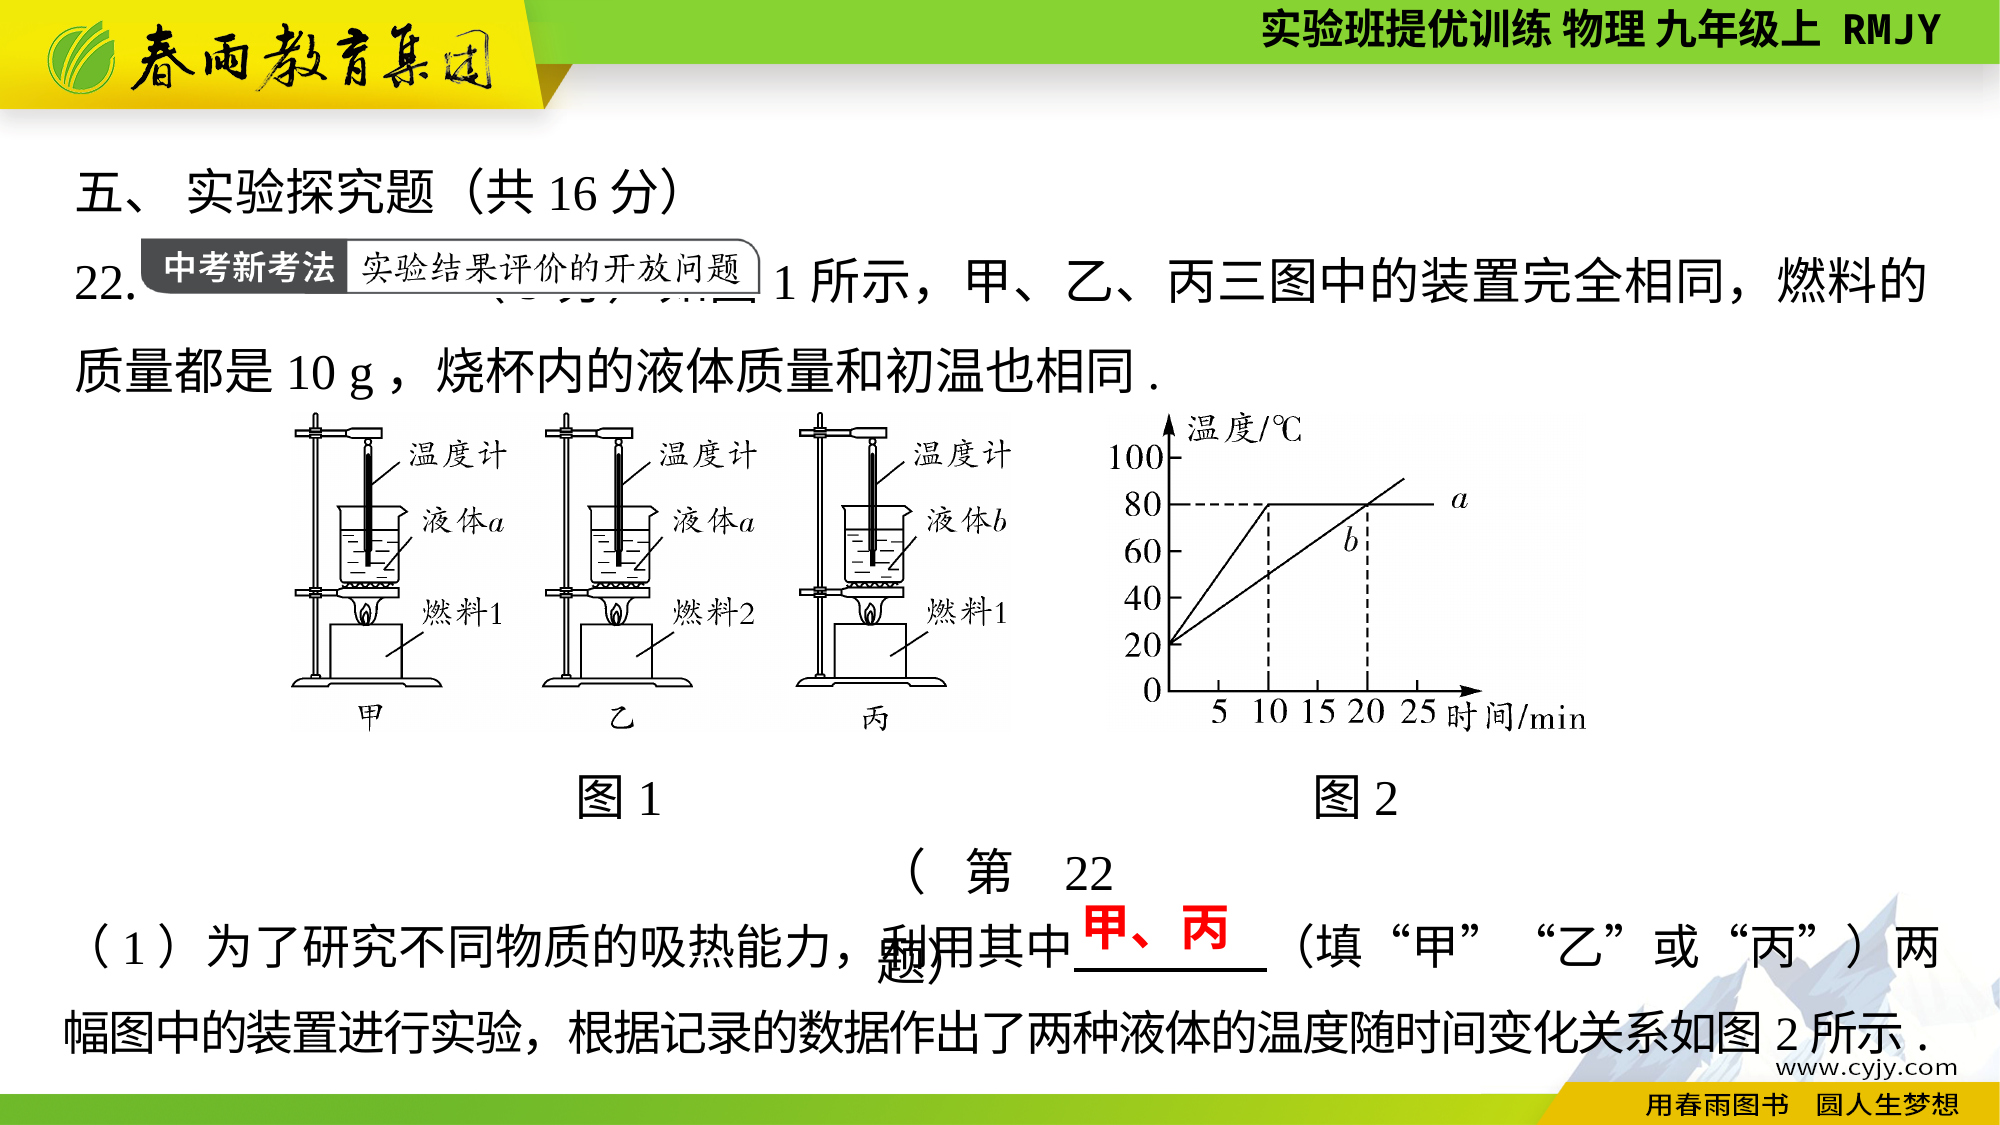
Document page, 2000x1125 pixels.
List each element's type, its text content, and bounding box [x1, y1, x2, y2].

picture [0, 0, 2000, 1125]
text_box （1）为了研究不同物质的吸热能力，利用其中 （填“甲”“乙”或“丙”）两幅图中的装置进行实验，根据记录的数据作出了两种液体的温度随时间变化关系如图2所示. [47, 880, 1957, 1068]
text_box （第22题） [861, 802, 1142, 880]
text_box 甲、丙 [1066, 887, 1246, 963]
list 五、 实验探究题（共16分） 22. （9分）如图1所示，甲、乙、丙三图中的装置完全相同，燃料的质量都是10 g，烧杯内的液体质量和初温也相同. [59, 122, 1944, 399]
text_box 图1 图2 [560, 728, 1652, 833]
